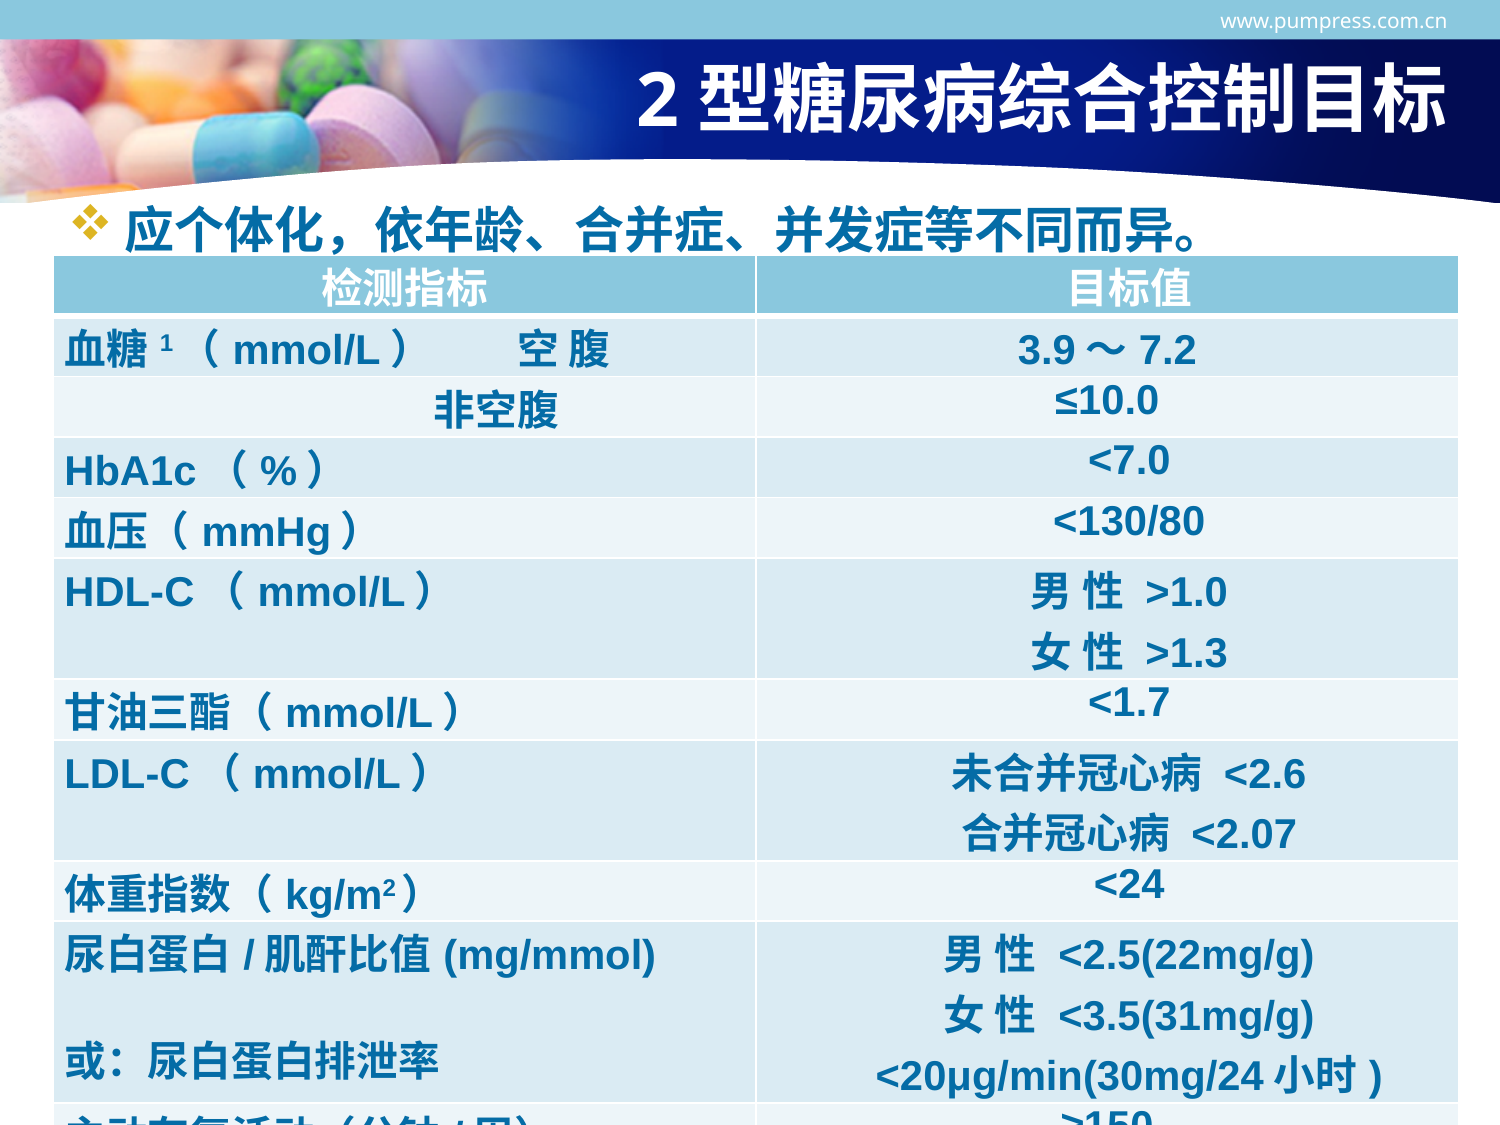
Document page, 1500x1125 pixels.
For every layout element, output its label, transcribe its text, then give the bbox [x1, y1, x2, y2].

picture [0, 40, 1500, 203]
table_cell HDL-C（mmol/L） [54, 559, 755, 678]
slide_number www.pumpress.com.cn [1024, 0, 1463, 38]
table_cell 甘油三酯（mmol/L） [54, 680, 755, 739]
table_header 检测指标 [54, 256, 755, 313]
table_header 目标值 [757, 256, 1458, 313]
table_cell 非空腹 [54, 377, 755, 436]
table_cell 血糖1（mmol/L） 空 腹 [54, 319, 755, 376]
table_cell 体重指数（kg/m2） [54, 862, 755, 920]
table_cell 男 性 >1.0 女 性 >1.3 [757, 559, 1458, 678]
table_cell 男 性 <2.5(22mg/g) 女 性 <3.5(31mg/g) <20μg/min(30mg/24小时) [757, 922, 1458, 1102]
table_cell <7.0 [757, 438, 1458, 497]
table_cell 尿白蛋白/肌酐比值(mg/mmol) 或：尿白蛋白排泄率 [54, 922, 755, 1102]
table_cell 3.9～7.2 [757, 319, 1458, 376]
title 2型糖尿病综合控制目标 [137, 49, 1463, 143]
list 应个体化，依年龄、合并症、并发症等不同而异。 [52, 160, 1466, 997]
table_cell 未合并冠心病 <2.6 合并冠心病 <2.07 [757, 741, 1458, 860]
table_cell ≤10.0 [757, 377, 1458, 436]
table_cell 血压（mmHg） [54, 498, 755, 557]
table_cell <24 [757, 862, 1458, 920]
table_cell <1.7 [757, 680, 1458, 739]
table_cell <130/80 [757, 498, 1458, 557]
table_cell ≥150 [757, 1104, 1458, 1125]
table_cell 主动有氧活动（分钟/周） [54, 1104, 755, 1125]
table_cell HbA1c（%） [54, 438, 755, 497]
table_cell LDL-C（mmol/L） [54, 741, 755, 860]
